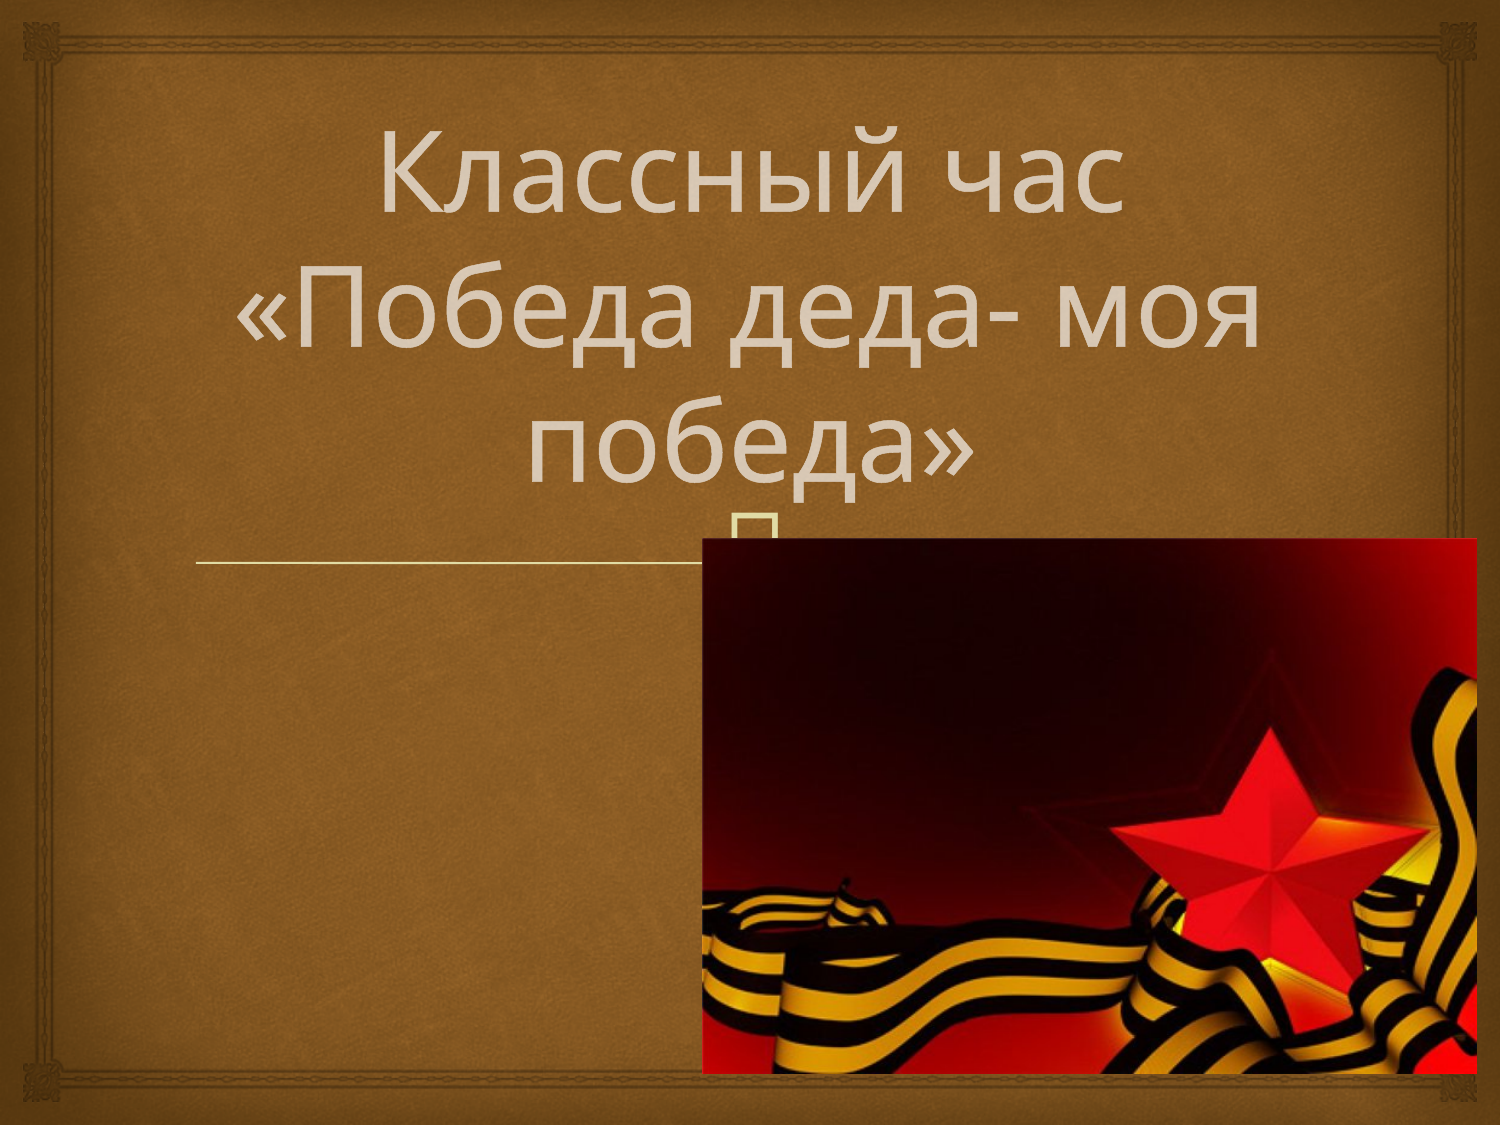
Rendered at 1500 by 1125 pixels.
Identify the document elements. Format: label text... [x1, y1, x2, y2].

title Классный час «Победа деда- моя победа» [194, 227, 1306, 512]
picture [0, 0, 1500, 1125]
